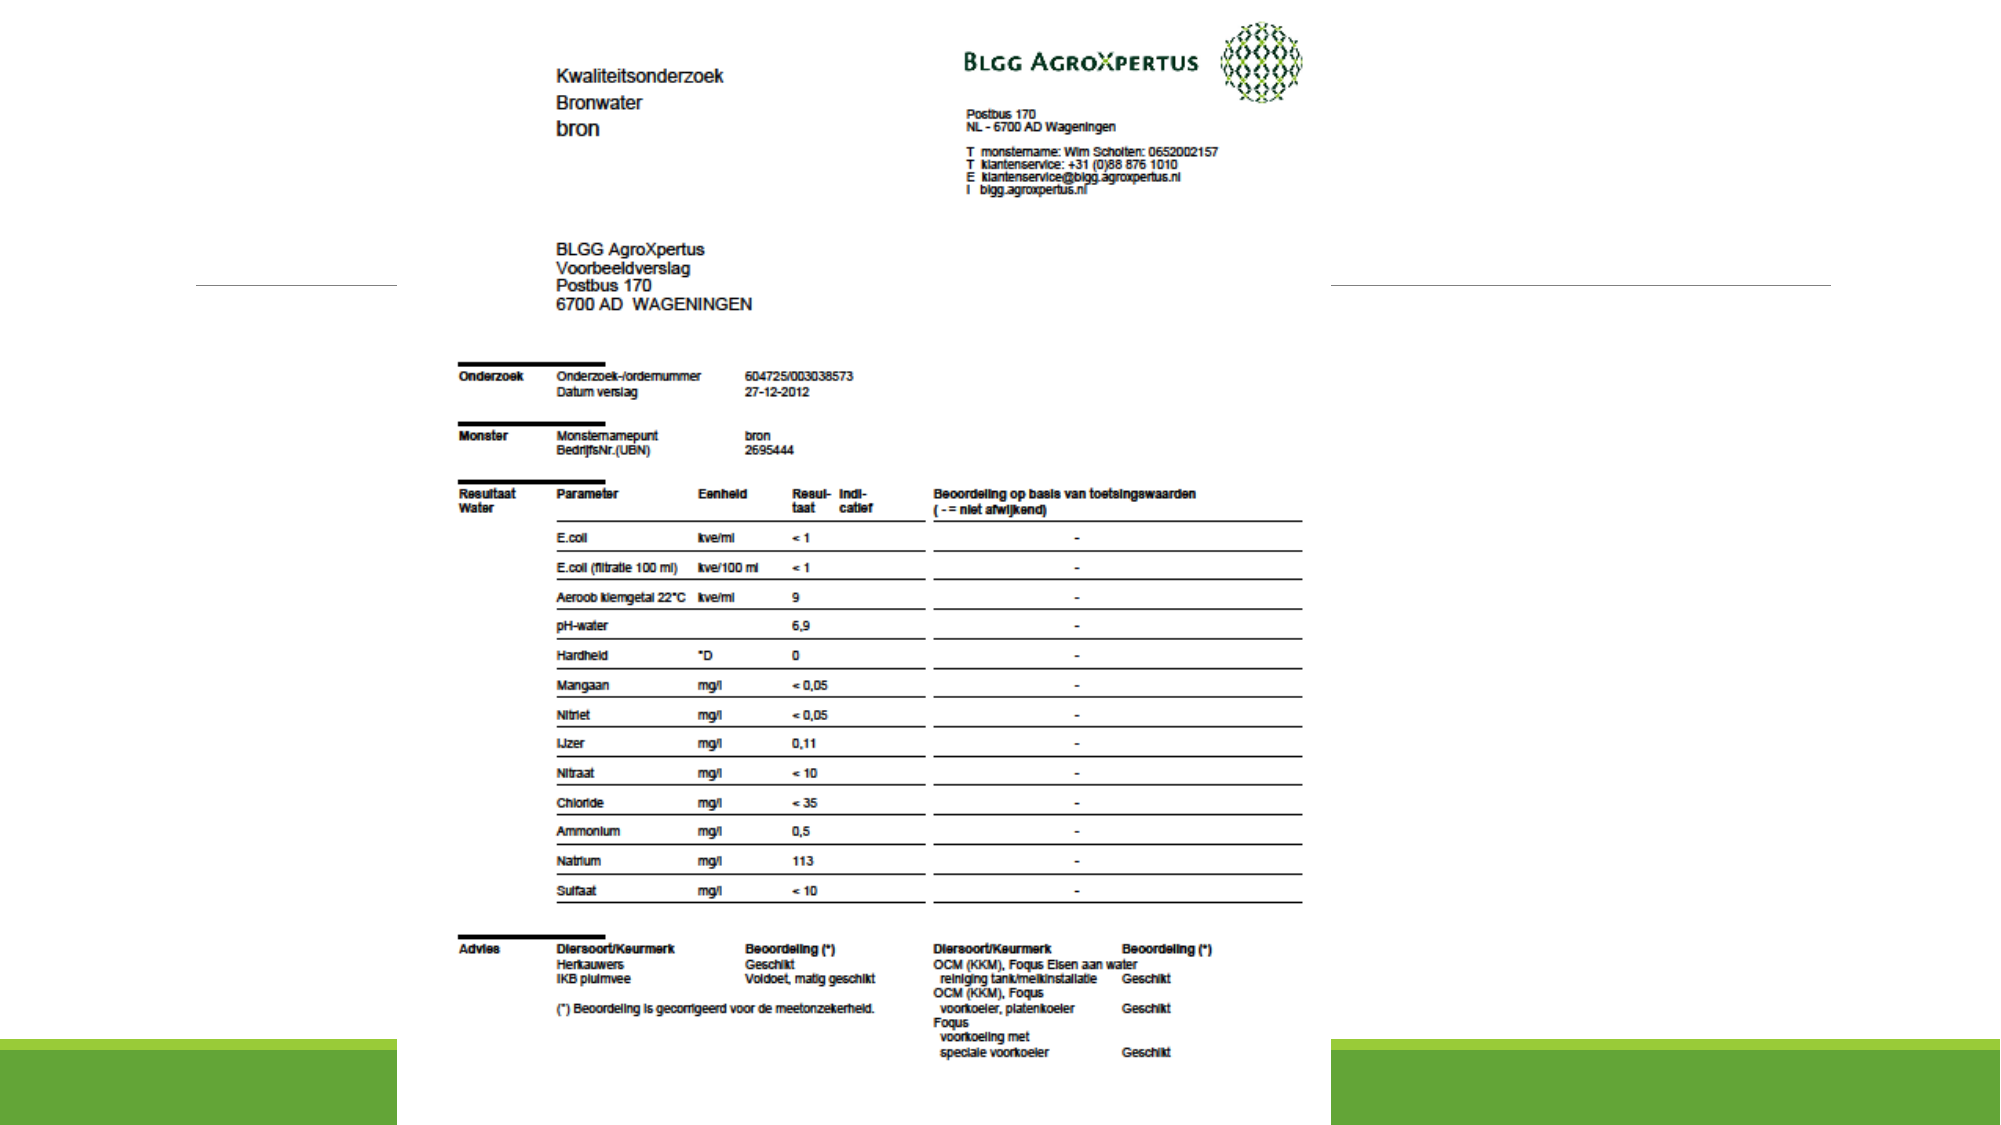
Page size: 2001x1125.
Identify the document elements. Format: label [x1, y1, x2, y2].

list [396, 2, 1332, 1125]
